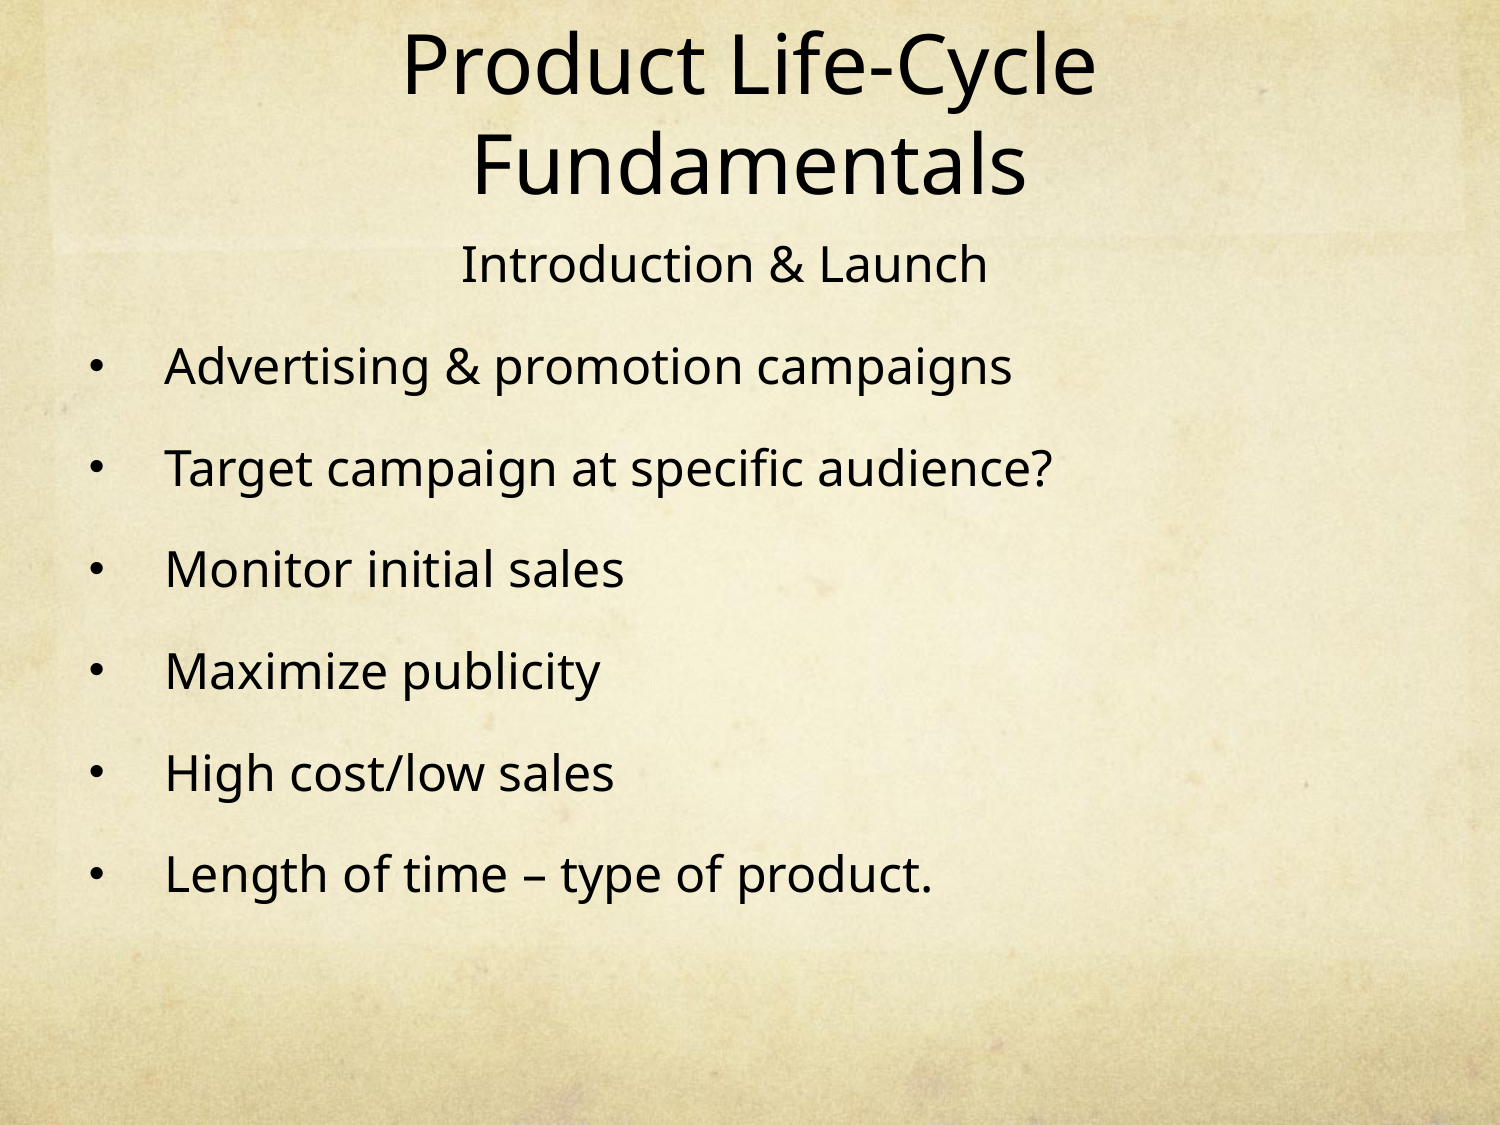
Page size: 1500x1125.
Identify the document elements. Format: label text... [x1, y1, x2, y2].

title Product Life-Cycle Fundamentals [150, 39, 1350, 183]
list Introduction & Launch Advertising & promotion campaigns Target campaign at specific audience? Monitor initial sales Maximize publicity High cost/low sales Length of time – type of product. [73, 225, 1378, 1014]
picture [0, 0, 1500, 1125]
